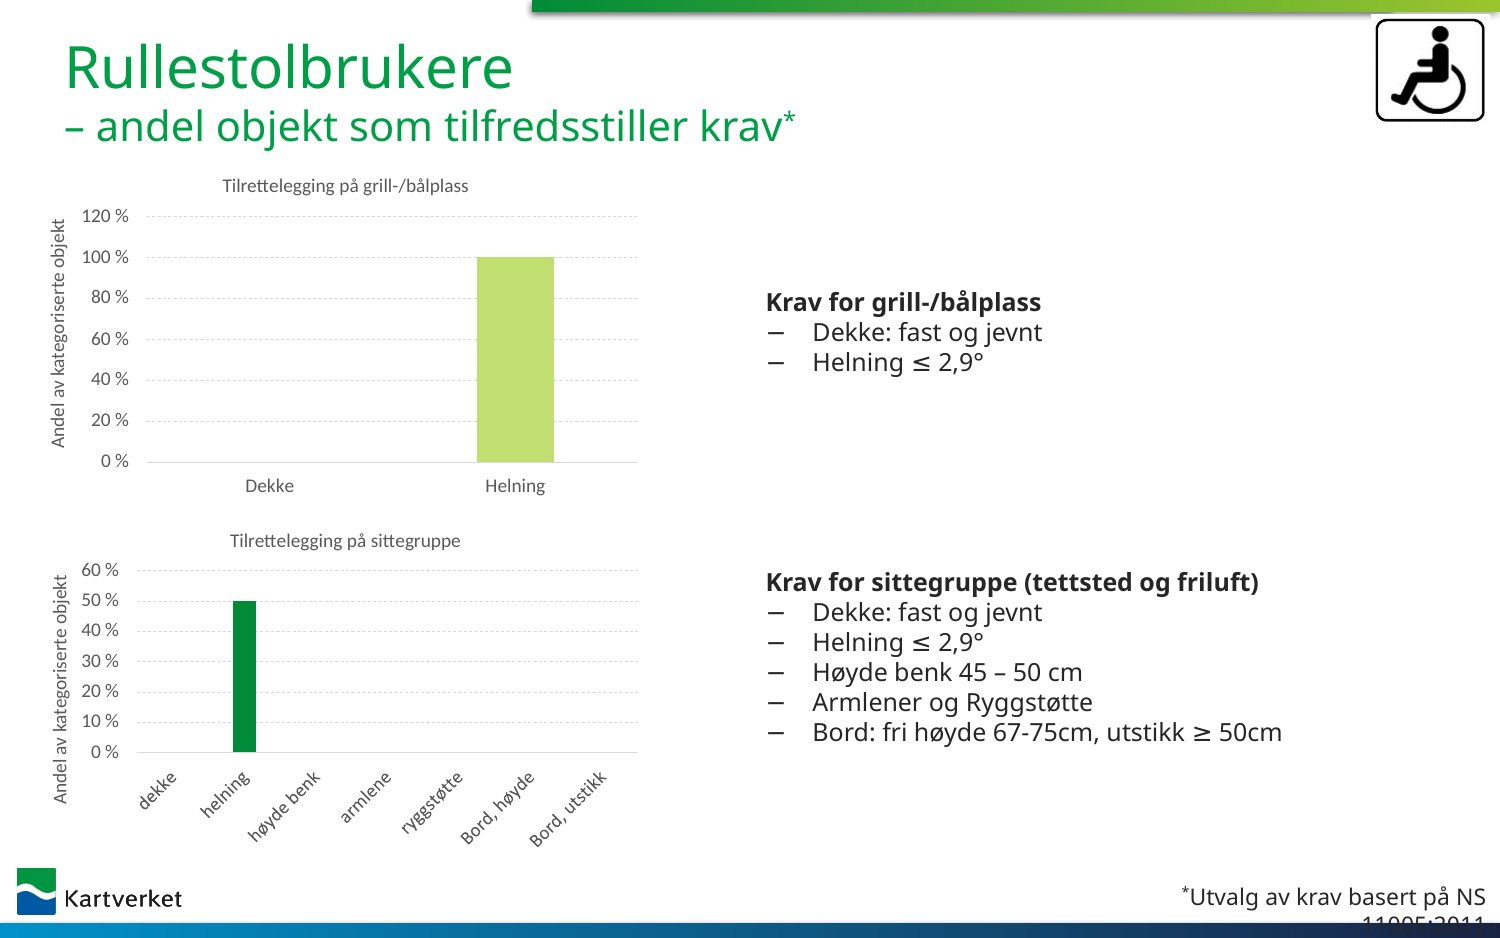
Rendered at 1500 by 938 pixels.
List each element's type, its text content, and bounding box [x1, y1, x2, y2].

text_box Krav for sittegruppe (tettsted og friluft) Dekke: fast og jevnt Helning ≤ 2,9° Høyde benk 45 – 50 cm Armlener og Ryggstøtte Bord: fri høyde 67-75cm, utstikk ≥ 50cm [750, 559, 1500, 754]
text_box Krav for grill-/bålplass Dekke: fast og jevnt Helning ≤ 2,9° [750, 279, 1452, 384]
picture [41, 166, 650, 505]
text_box Rullestolbrukere – andel objekt som tilfredsstiller krav* [49, 14, 1431, 158]
picture [41, 520, 650, 859]
text_box *Utvalg av krav basert på NS 11005:2011 [1068, 873, 1500, 938]
picture [1371, 13, 1491, 127]
